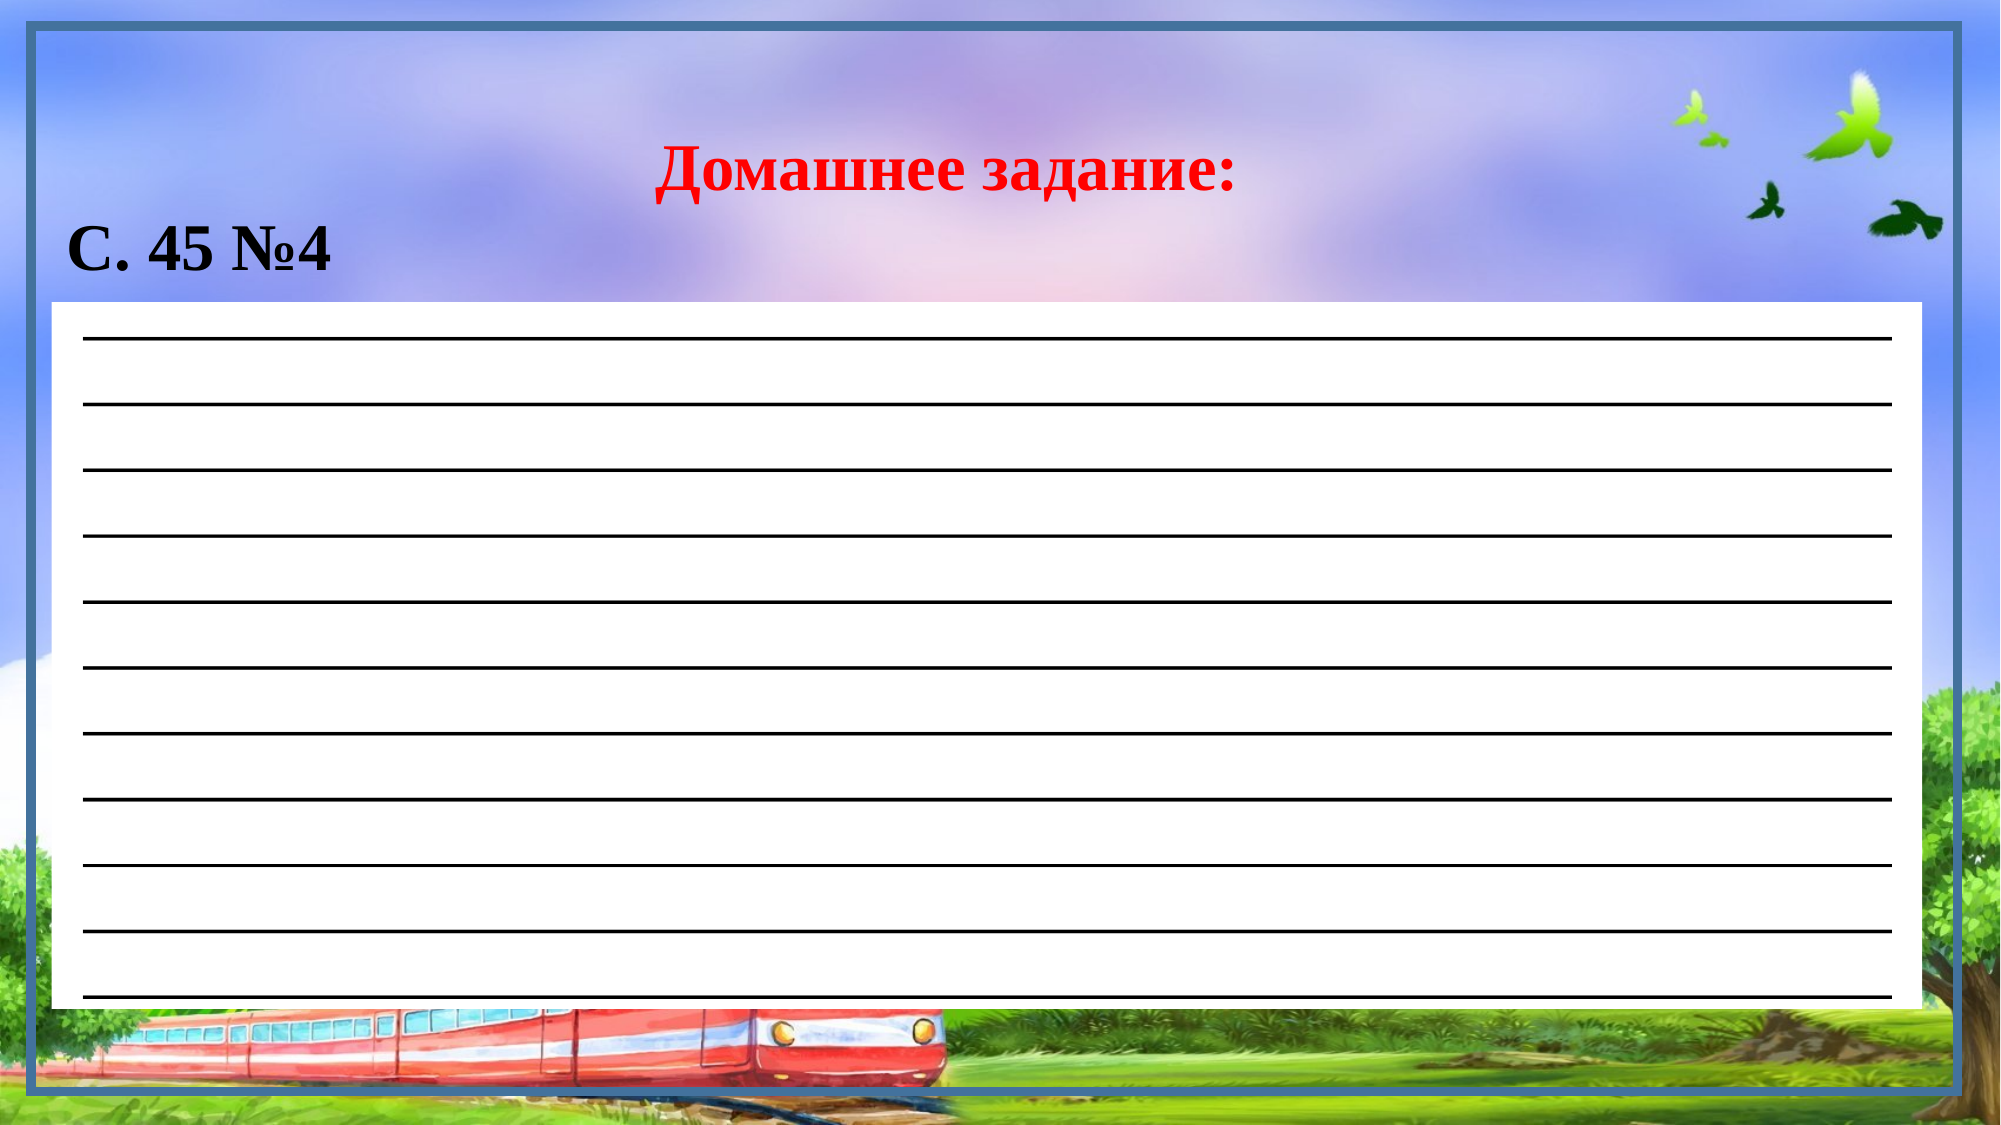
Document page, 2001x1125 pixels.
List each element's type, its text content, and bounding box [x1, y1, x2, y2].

text_box Домашнее задание: С. 45 №4 [51, 116, 1844, 291]
text_box [30, 25, 1959, 1092]
picture [0, 0, 2001, 1125]
